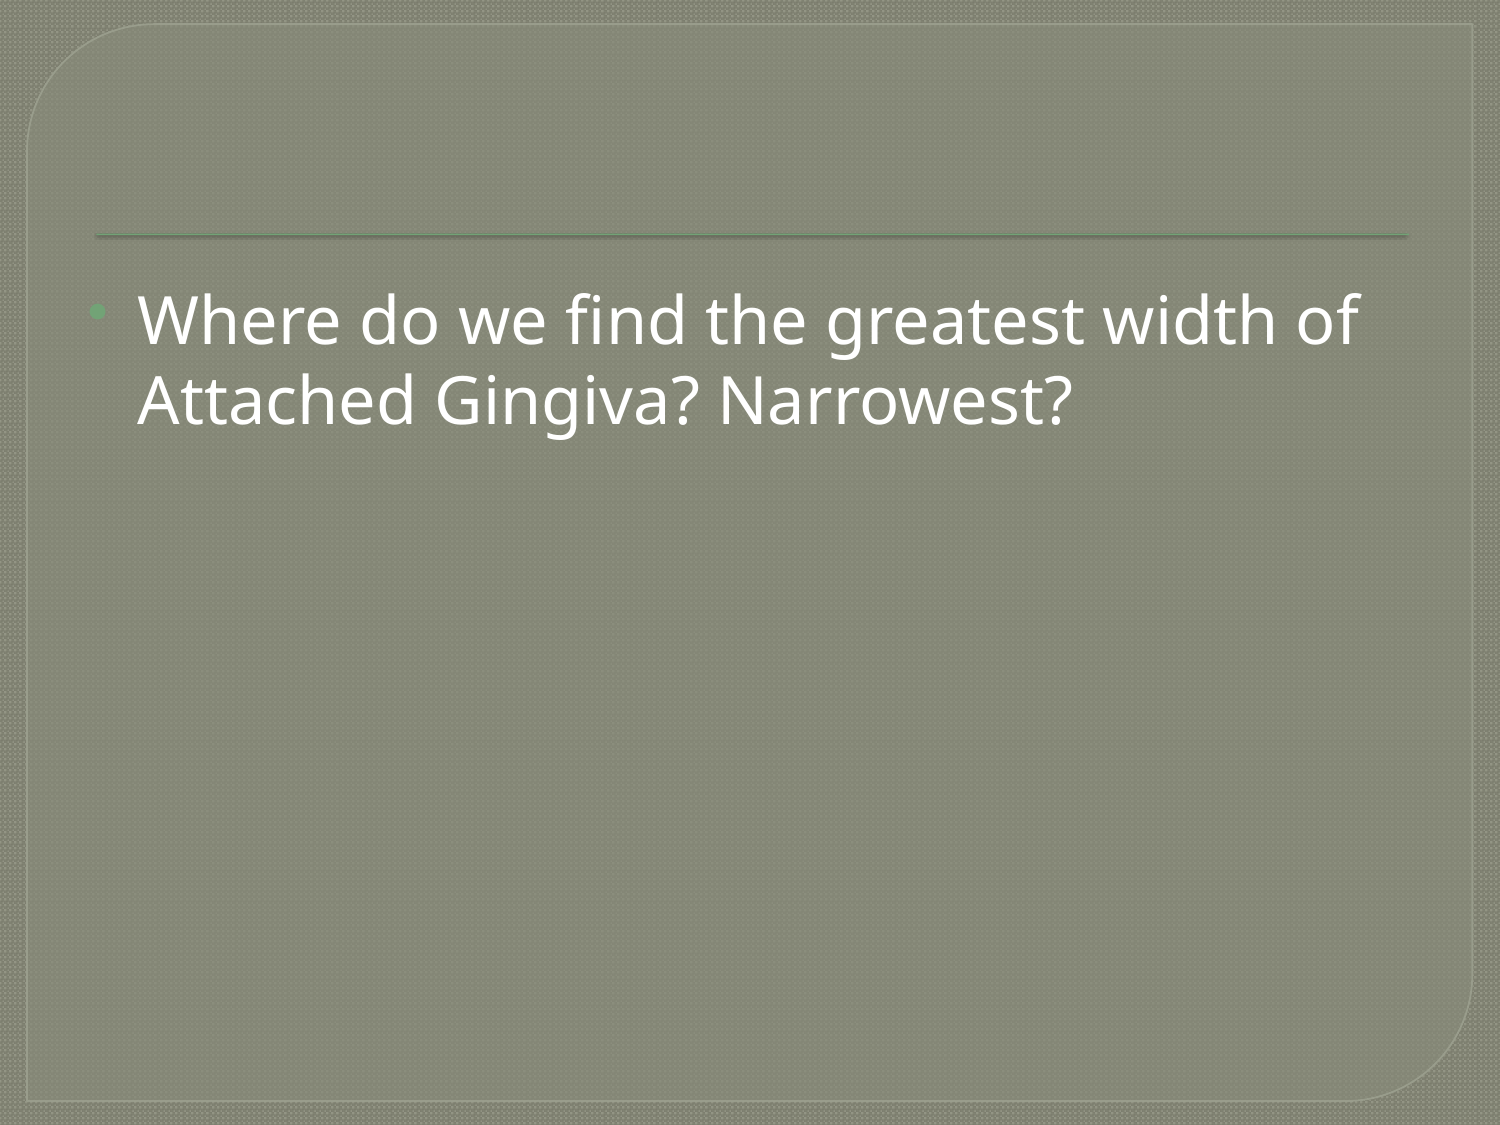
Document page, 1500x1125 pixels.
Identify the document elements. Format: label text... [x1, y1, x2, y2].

list Where do we find the greatest width of Attached Gingiva? Narrowest? [75, 270, 1425, 1013]
